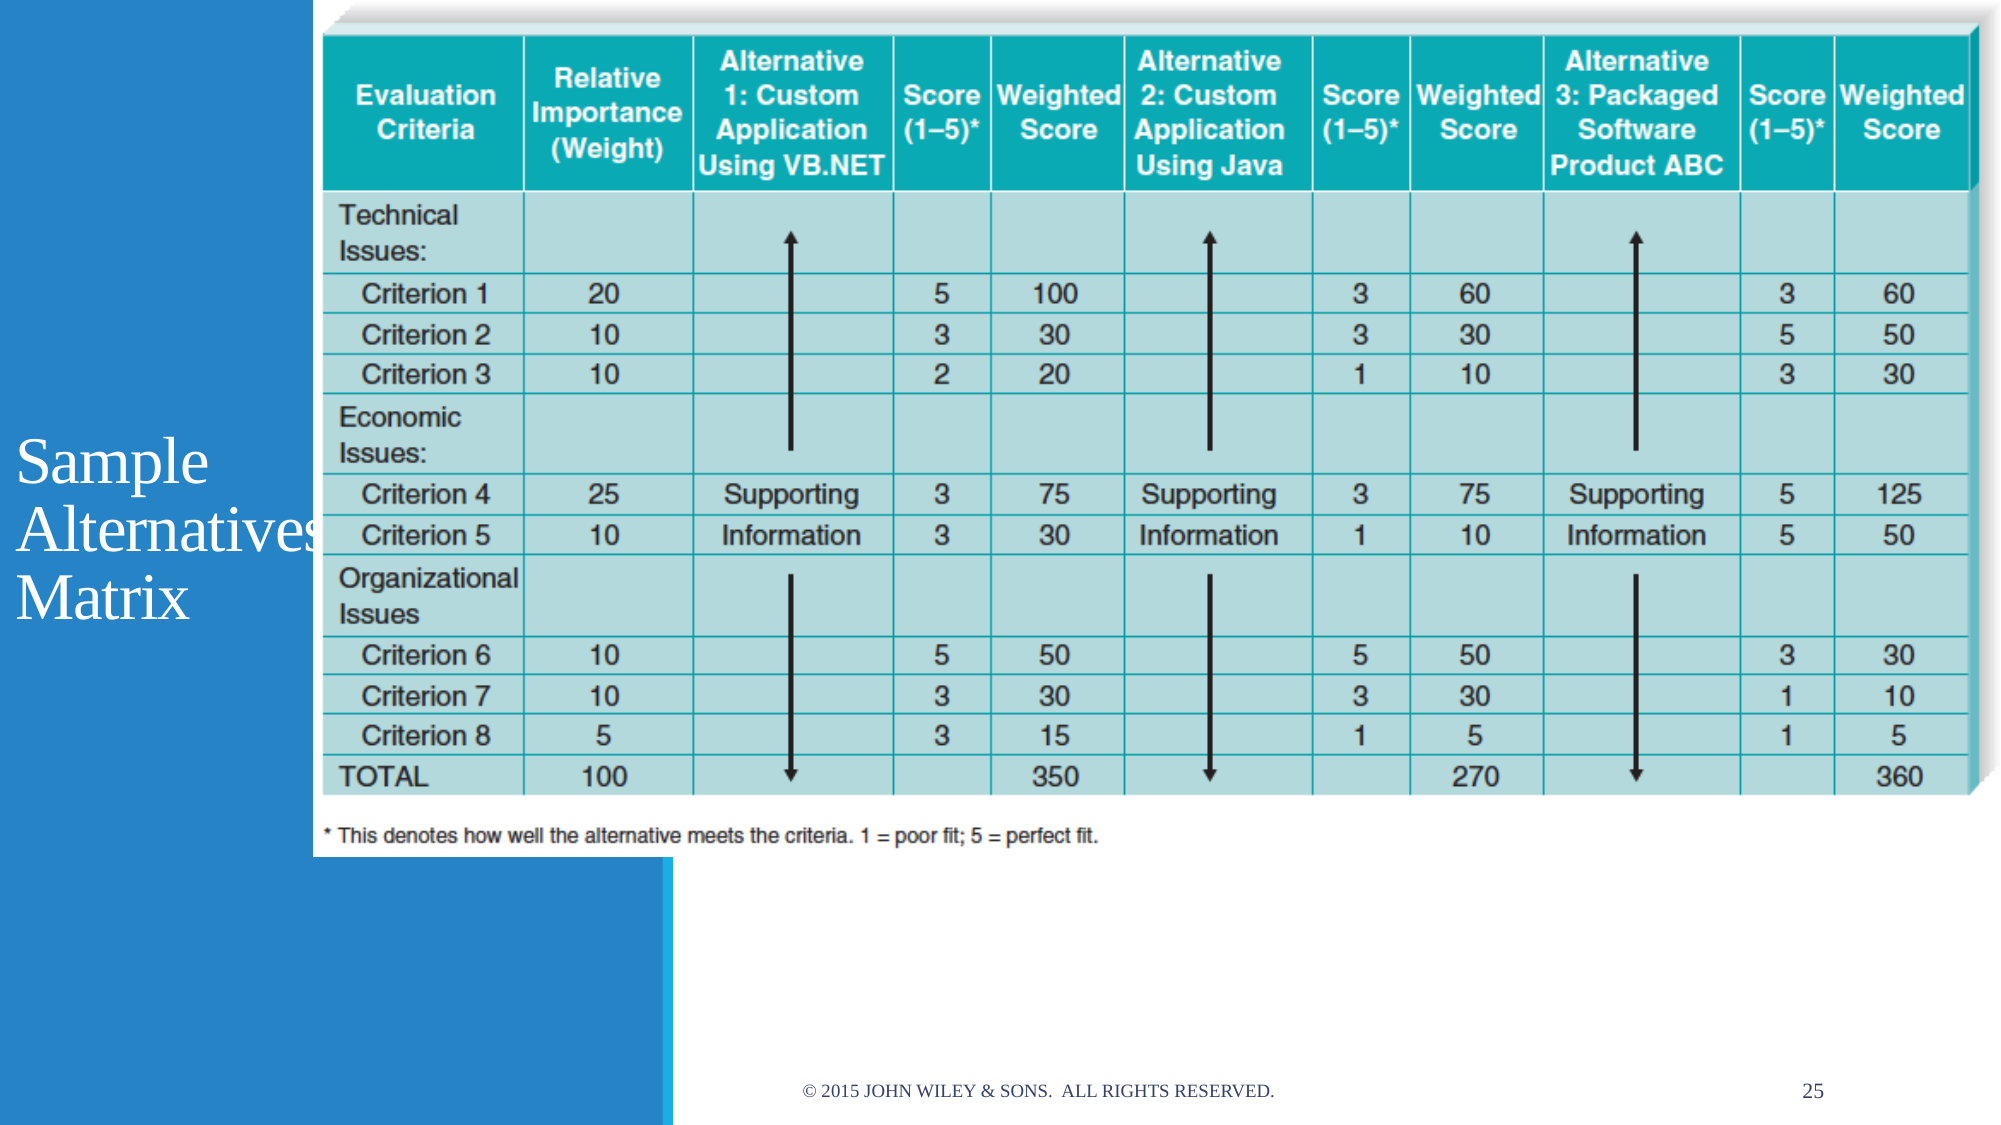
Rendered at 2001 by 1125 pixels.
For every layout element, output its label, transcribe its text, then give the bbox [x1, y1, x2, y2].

footer © 2015 John Wiley & Sons. All Rights Reserved. [787, 1059, 1550, 1120]
slide_number 25 [1624, 1059, 1840, 1120]
picture [313, 0, 2000, 858]
title Sample Alternatives Matrix [0, 265, 311, 641]
